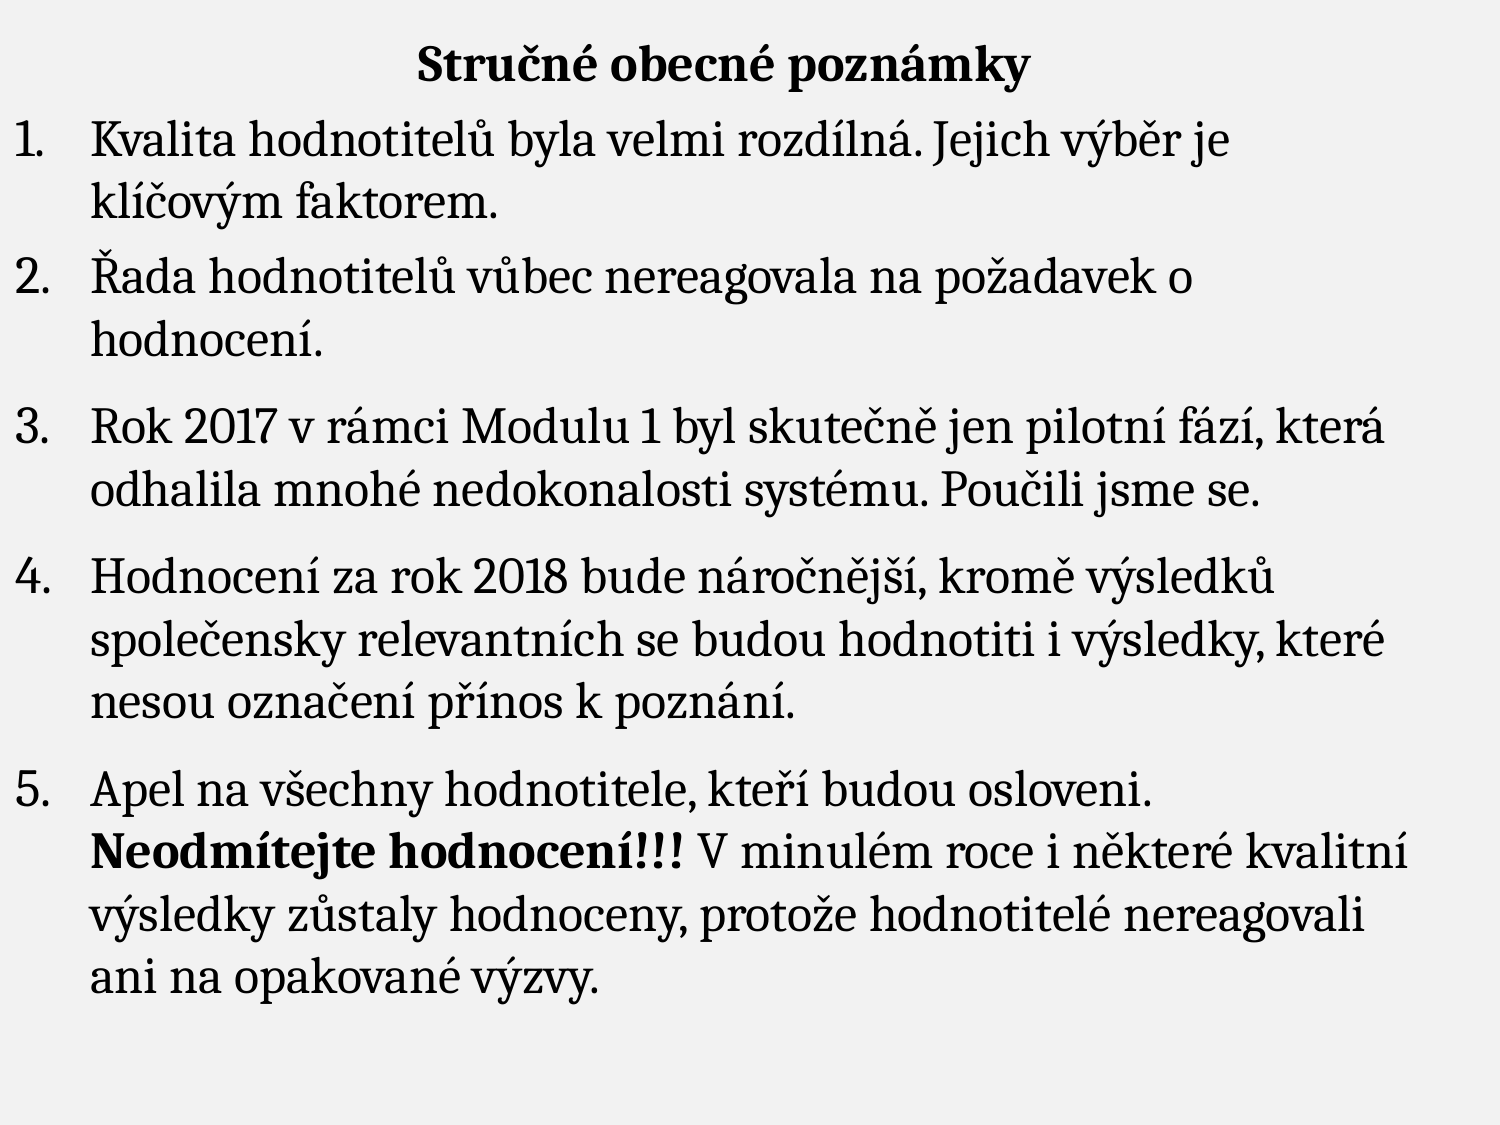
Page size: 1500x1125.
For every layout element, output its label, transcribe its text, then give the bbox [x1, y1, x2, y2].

list Stručné obecné poznámky Kvalita hodnotitelů byla velmi rozdílná. Jejich výběr je klíčovým faktorem. Řada hodnotitelů vůbec nereagovala na požadavek o hodnocení. Rok 2017 v rámci Modulu 1 byl skutečně jen pilotní fází, která odhalila mnohé nedokonalosti systému. Poučili jsme se. Hodnocení za rok 2018 bude náročnější, kromě výsledků společensky relevantních se budou hodnotiti i výsledky, které nesou označení přínos k poznání. Apel na všechny hodnotitele, kteří budou osloveni. Neodmítejte hodnocení!!! V minulém roce i některé kvalitní výsledky zůstaly hodnoceny, protože hodnotitelé nereagovali ani na opakované výzvy. [0, 21, 1451, 1106]
